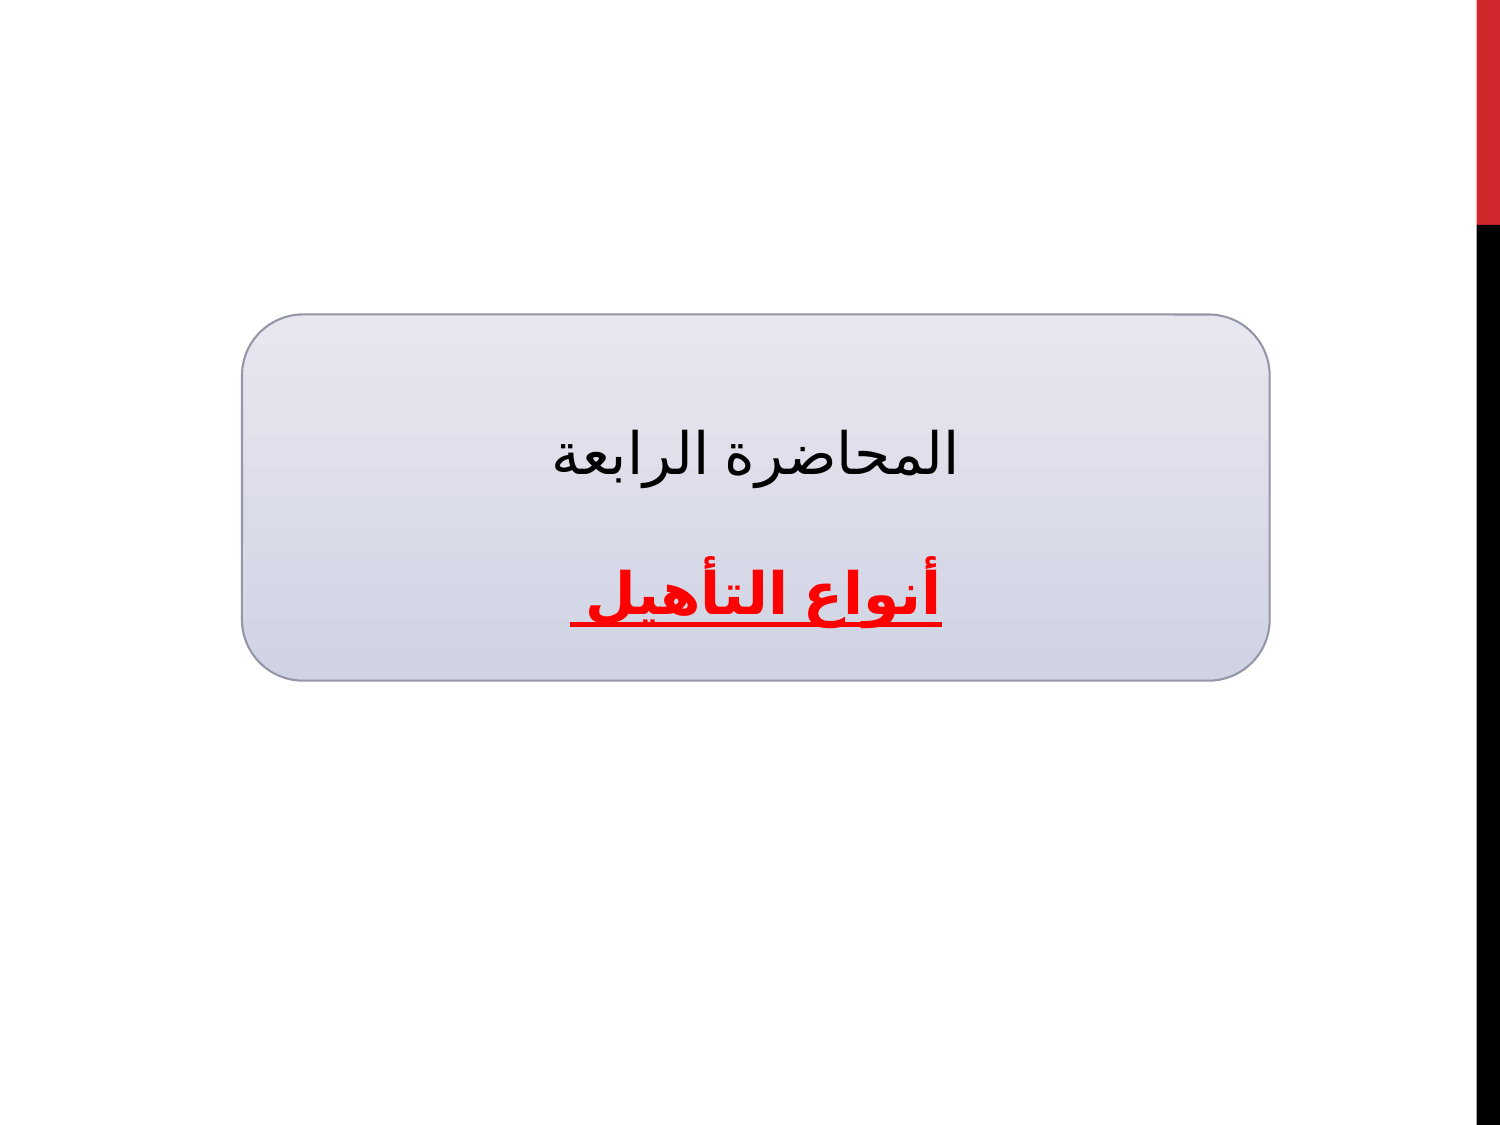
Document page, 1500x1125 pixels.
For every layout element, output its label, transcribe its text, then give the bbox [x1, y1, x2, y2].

text_box [240, 313, 1271, 682]
text_box المحاضرة الرابعة أنواع التأهيل [348, 408, 1164, 634]
